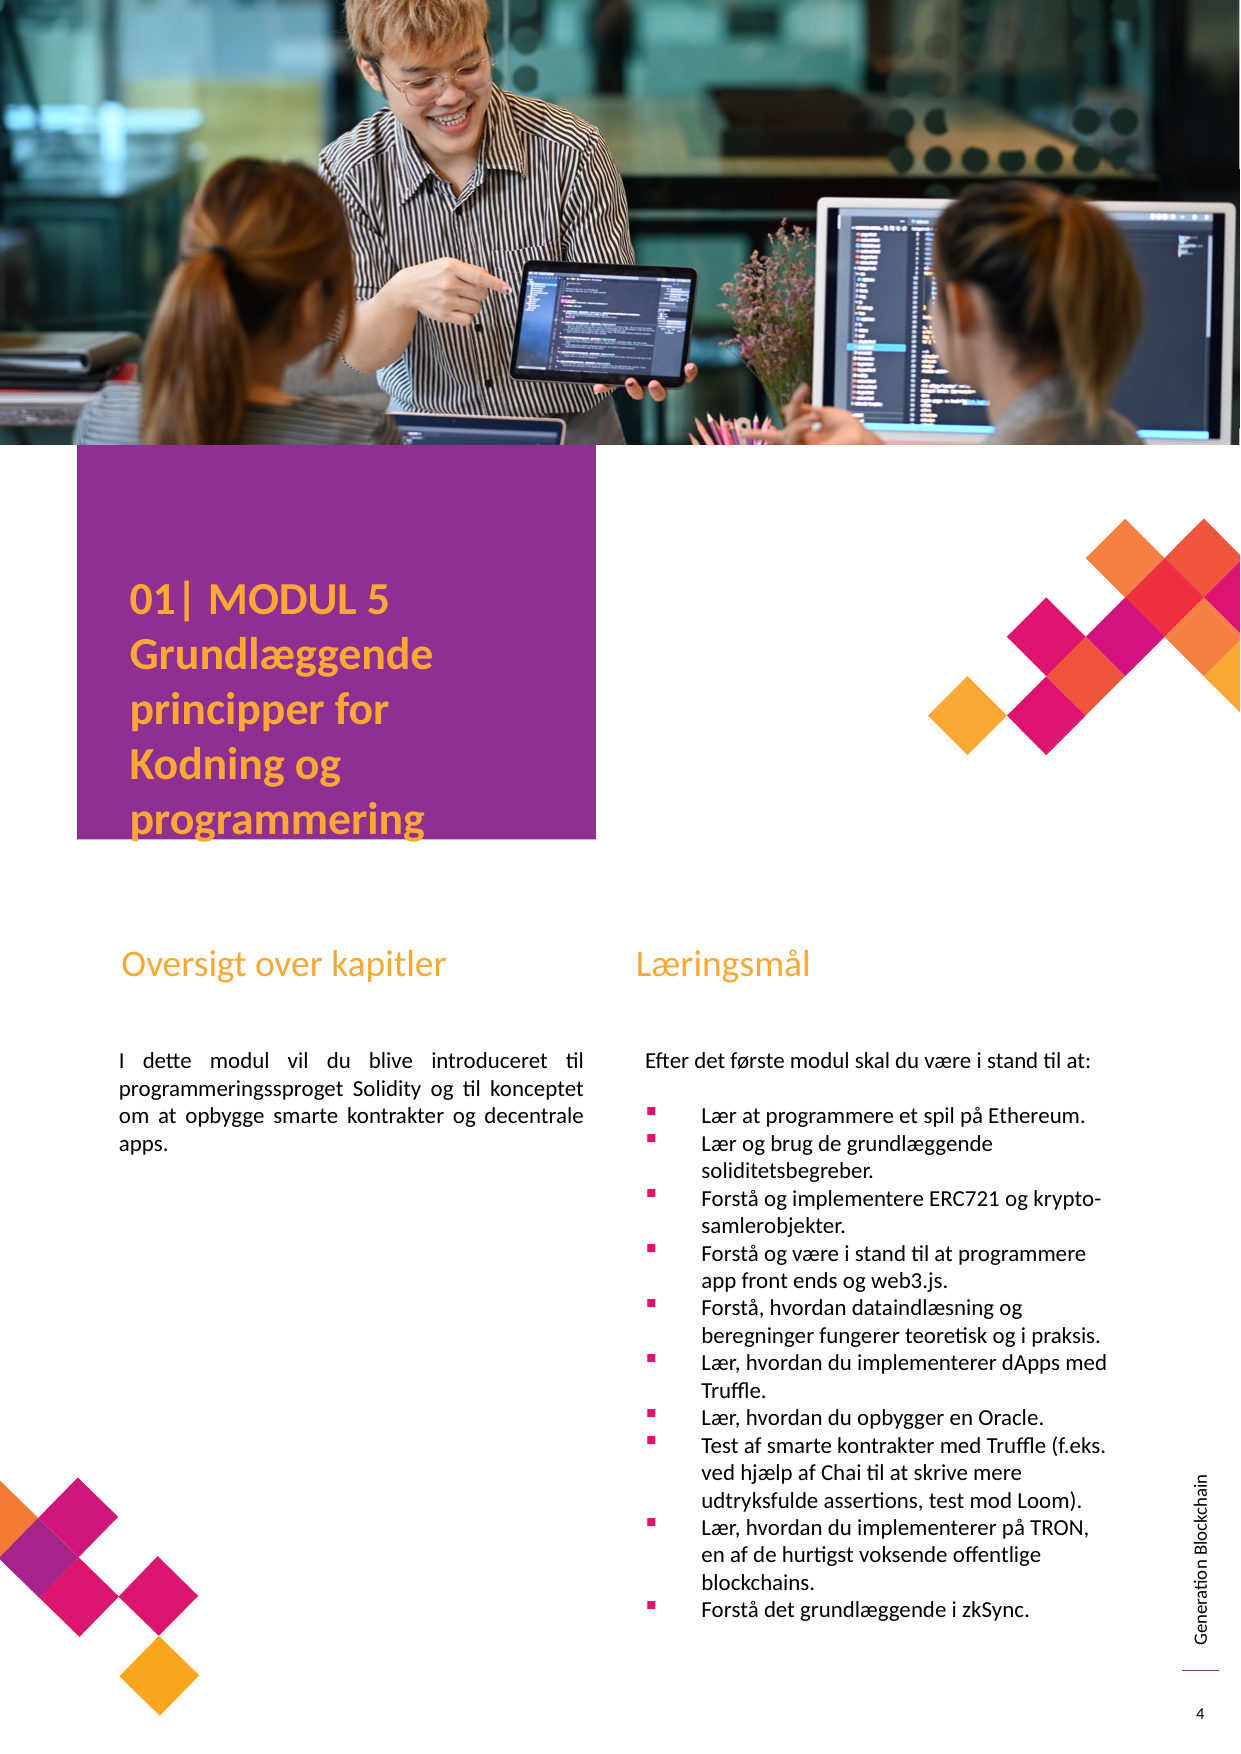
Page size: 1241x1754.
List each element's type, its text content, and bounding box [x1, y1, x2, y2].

slide_number 4 [1169, 1674, 1231, 1751]
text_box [939, 518, 1241, 756]
list 01| MODUL 5 Grundlæggende principper for Kodning og programmering [114, 561, 590, 849]
text_box Oversigt over kapitler [106, 931, 602, 1002]
text_box Læringsmål [621, 931, 1117, 1002]
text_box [0, 1489, 199, 1704]
picture [0, 0, 1241, 445]
list I dette modul vil du blive introduceret til programmeringssproget Solidity og til konceptet om at opbygge smarte kontrakter og decentrale apps. [104, 1038, 600, 1285]
list Efter det første modul skal du være i stand til at: Lær at programmere et spil på Ethereum. Lær og brug de grundlæggende soliditetsbegreber. Forstå og implementere ERC721 og krypto-samlerobjekter. Forstå og være i stand til at programmere app front ends og web3.js. Forstå, hvordan dataindlæsning og beregninger fungerer teoretisk og i praksis. Lær, hvordan du implementerer dApps med Truffle. Lær, hvordan du opbygger en Oracle. Test af smarte kontrakter med Truffle (f.eks. ved hjælp af Chai til at skrive mere udtryksfulde assertions, test mod Loom). Lær, hvordan du implementerer på TRON, en af de hurtigst voksende offentlige blockchains. Forstå det grundlæggende i zkSync. [630, 1038, 1126, 1614]
